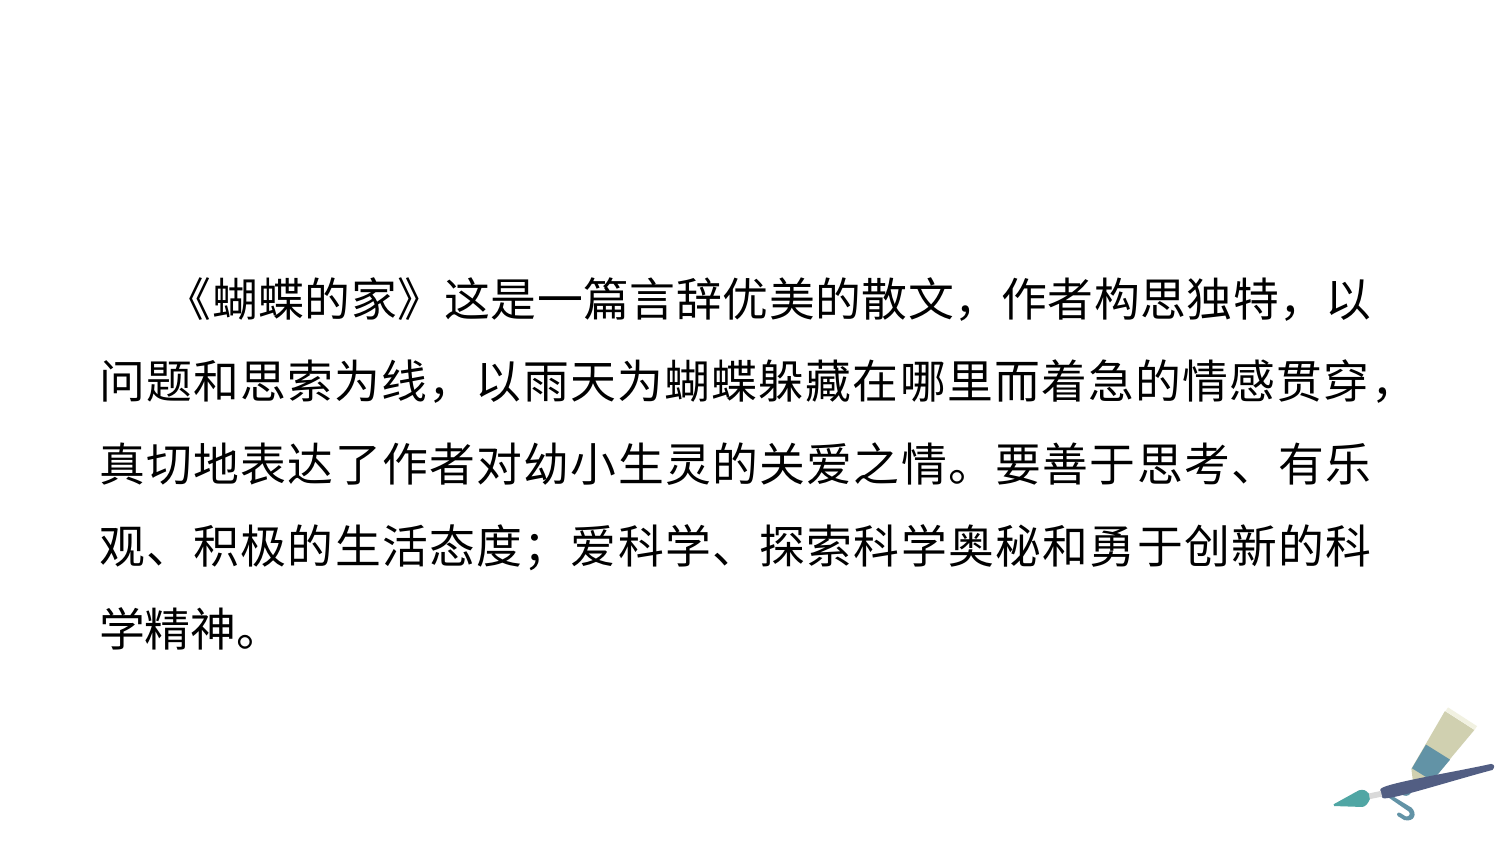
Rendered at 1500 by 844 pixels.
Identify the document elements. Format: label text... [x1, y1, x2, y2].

text_box 《蝴蝶的家》这是一篇言辞优美的散文，作者构思独特，以问题和思索为线，以雨天为蝴蝶躲藏在哪里而着急的情感贯穿，真切地表达了作者对幼小生灵的关爱之情。要善于思考、有乐观、积极的生活态度；爱科学、探索科学奥秘和勇于创新的科学精神。 [38, 235, 1388, 663]
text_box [1358, 708, 1481, 844]
